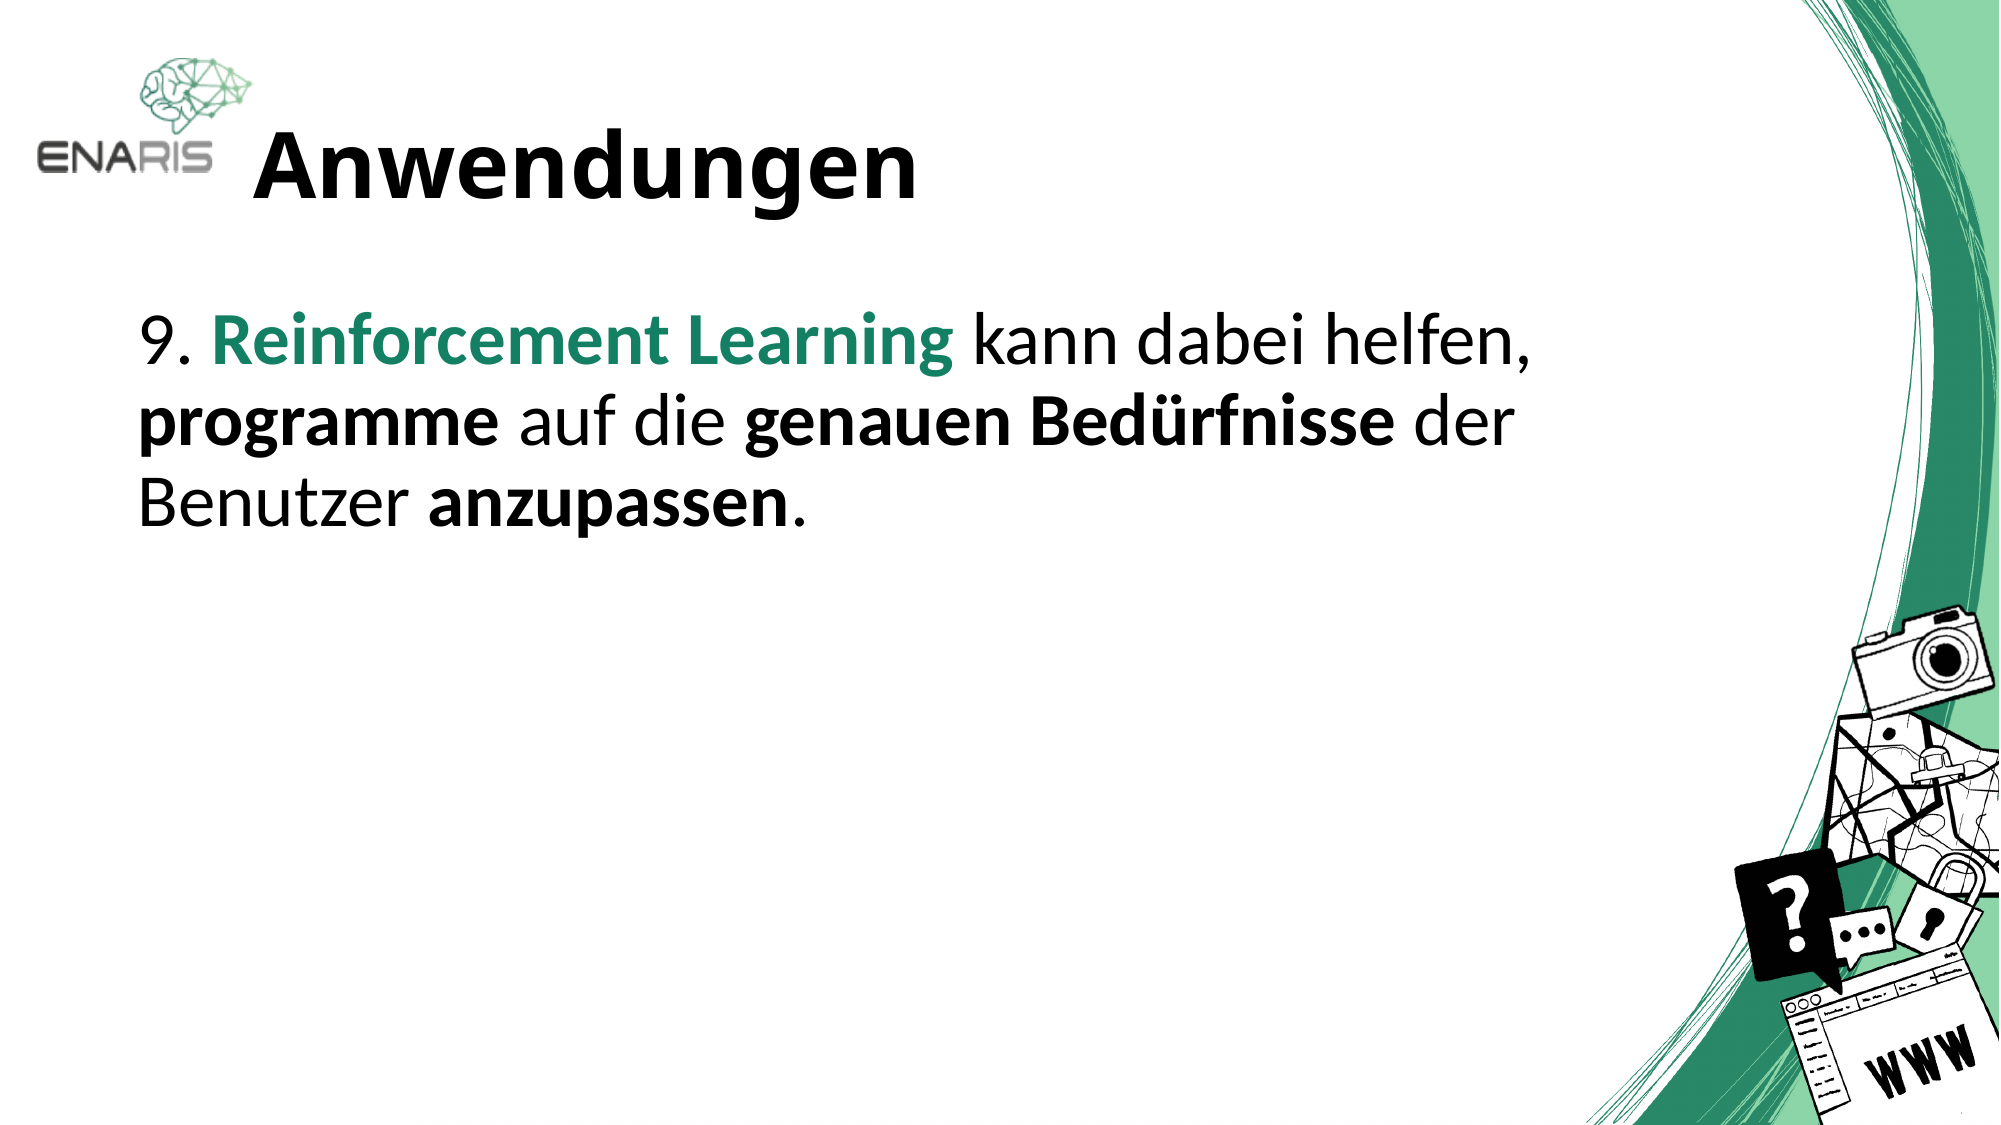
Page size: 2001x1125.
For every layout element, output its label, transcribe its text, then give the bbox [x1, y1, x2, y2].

list 9. Reinforcement Learning kann dabei helfen, programme auf die genauen Bedürfnisse der Benutzer anzupassen. [137, 299, 1728, 1014]
picture [408, 0, 1999, 1125]
picture [37, 58, 254, 173]
title Anwendungen [253, 59, 1863, 278]
